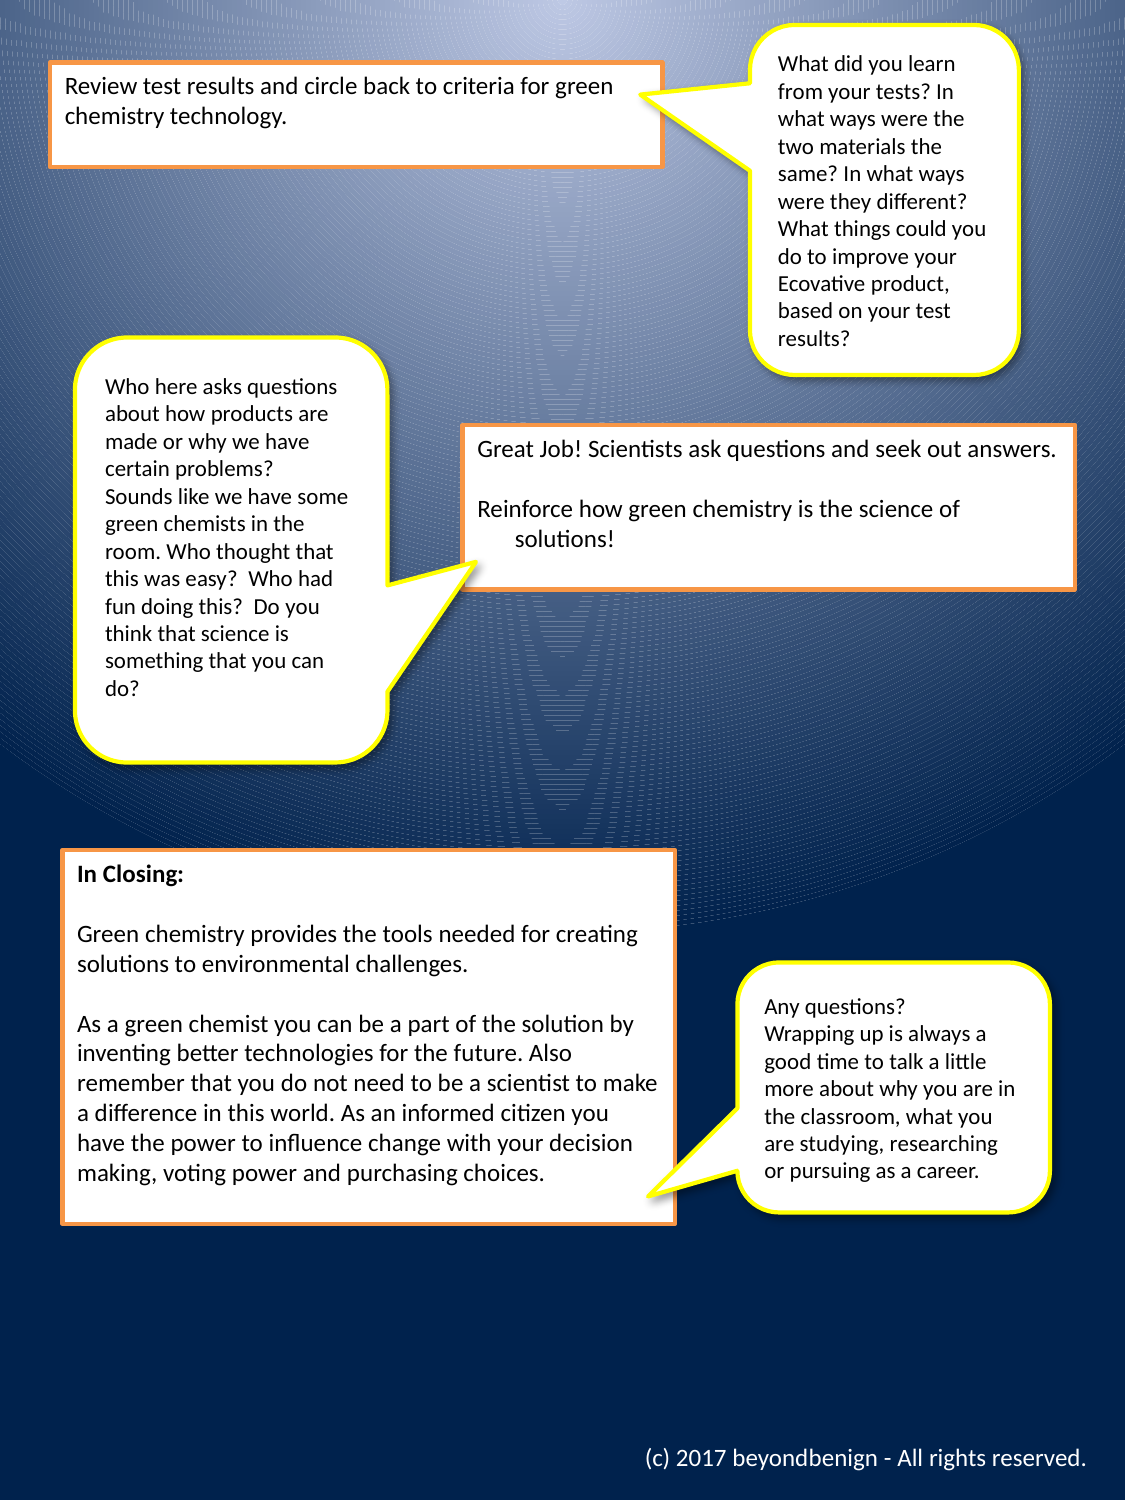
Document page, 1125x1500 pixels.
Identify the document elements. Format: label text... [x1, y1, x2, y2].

text_box What did you learn from your tests? In what ways were the two materials the same? In what ways were they different? What things could you do to improve your Ecovative product, based on your test results? [638, 22, 1021, 378]
text_box Great Job! Scientists ask questions and seek out answers. Reinforce how green chemistry is the science of solutions! [460, 423, 1077, 592]
text_box Any questions? Wrapping up is always a good time to talk a little more about why you are in the classroom, what you are studying, researching or pursuing as a career. [646, 960, 1053, 1215]
text_box Who here asks questions about how products are made or why we have certain problems? Sounds like we have some green chemists in the room. Who thought that this was easy? Who had fun doing this? Do you think that science is something that you can do? [72, 335, 478, 765]
footer (c) 2017 beyondbenign - All rights reserved. [612, 1412, 1121, 1500]
text_box In Closing: Green chemistry provides the tools needed for creating solutions to environmental challenges. As a green chemist you can be a part of the solution by inventing better technologies for the future. Also remember that you do not need to be a scientist to make a difference in this world. As an informed citizen you have the power to influence change with your decision making, voting power and purchasing choices. [60, 848, 677, 1226]
text_box Review test results and circle back to criteria for green chemistry technology. [48, 60, 665, 169]
